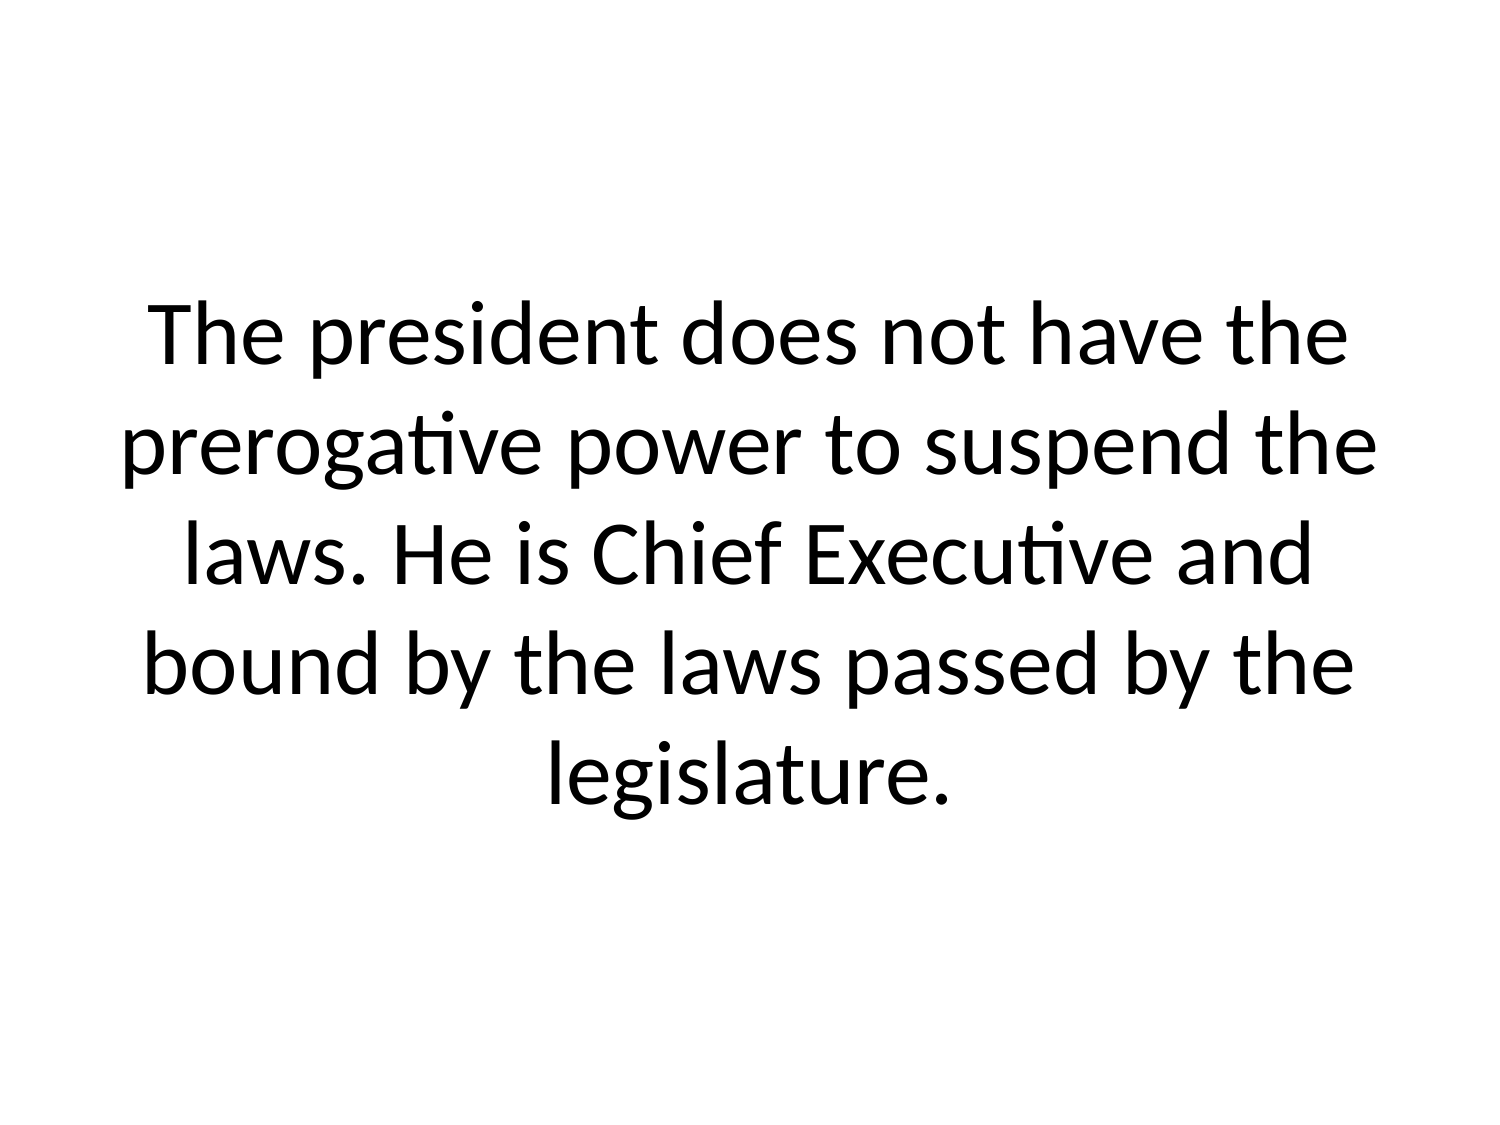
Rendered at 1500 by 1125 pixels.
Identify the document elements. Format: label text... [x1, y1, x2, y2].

title The president does not have the prerogative power to suspend the laws. He is Chief Executive and bound by the laws passed by the legislature. [74, 44, 1426, 1051]
